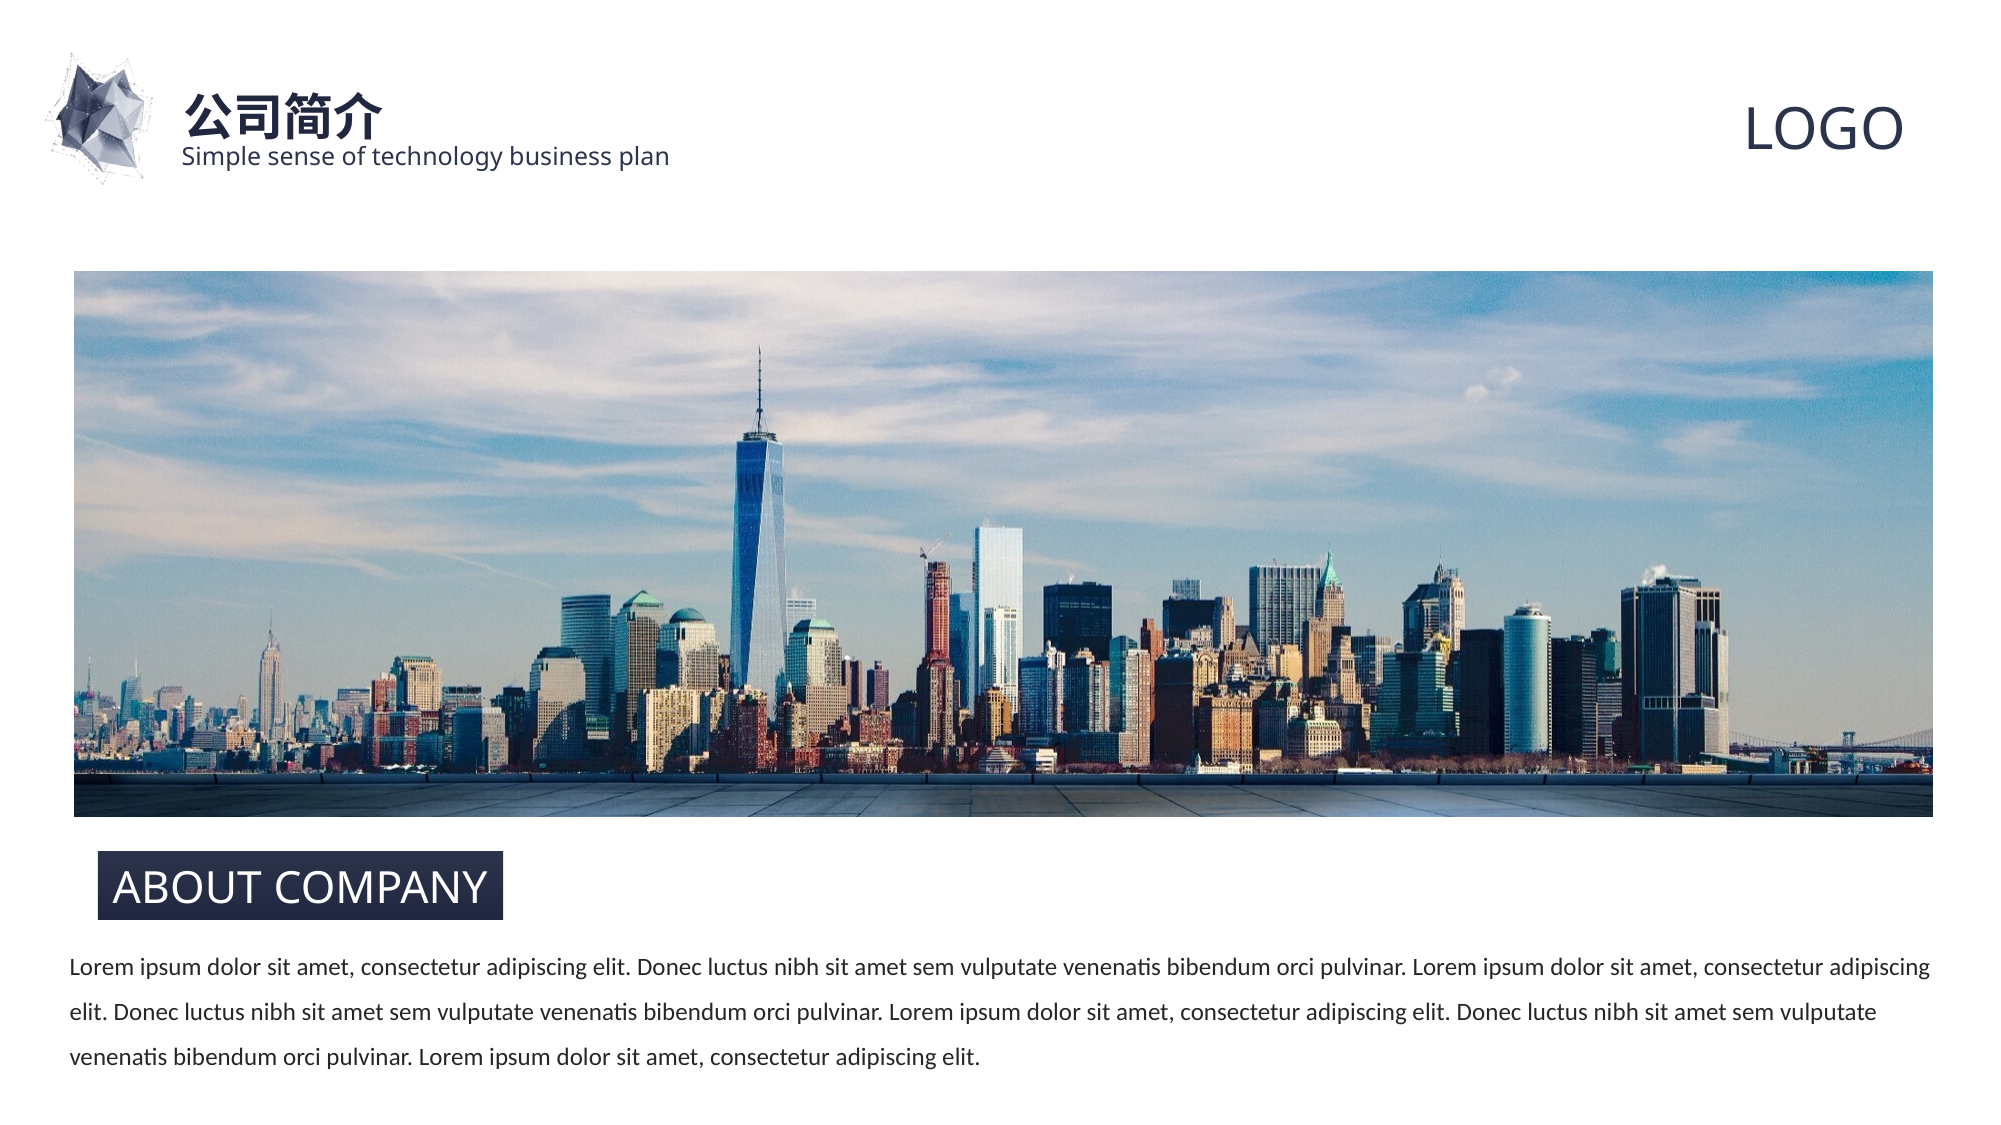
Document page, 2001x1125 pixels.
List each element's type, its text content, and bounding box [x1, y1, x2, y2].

picture [0, 0, 188, 236]
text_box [179, 70, 774, 175]
text_box ABOUT COMPANY [97, 851, 504, 920]
text_box Lorem ipsum dolor sit amet, consectetur adipiscing elit. Donec luctus nibh sit amet sem vulputate venenatis bibendum orci pulvinar. Lorem ipsum dolor sit amet, consectetur adipiscing elit. Donec luctus nibh sit amet sem vulputate venenatis bibendum orci pulvinar. Lorem ipsum dolor sit amet, consectetur adipiscing elit. Donec luctus nibh sit amet sem vulputate venenatis bibendum orci pulvinar. Lorem ipsum dolor sit amet, consectetur adipiscing elit. [54, 927, 1980, 1078]
picture [74, 271, 1933, 817]
